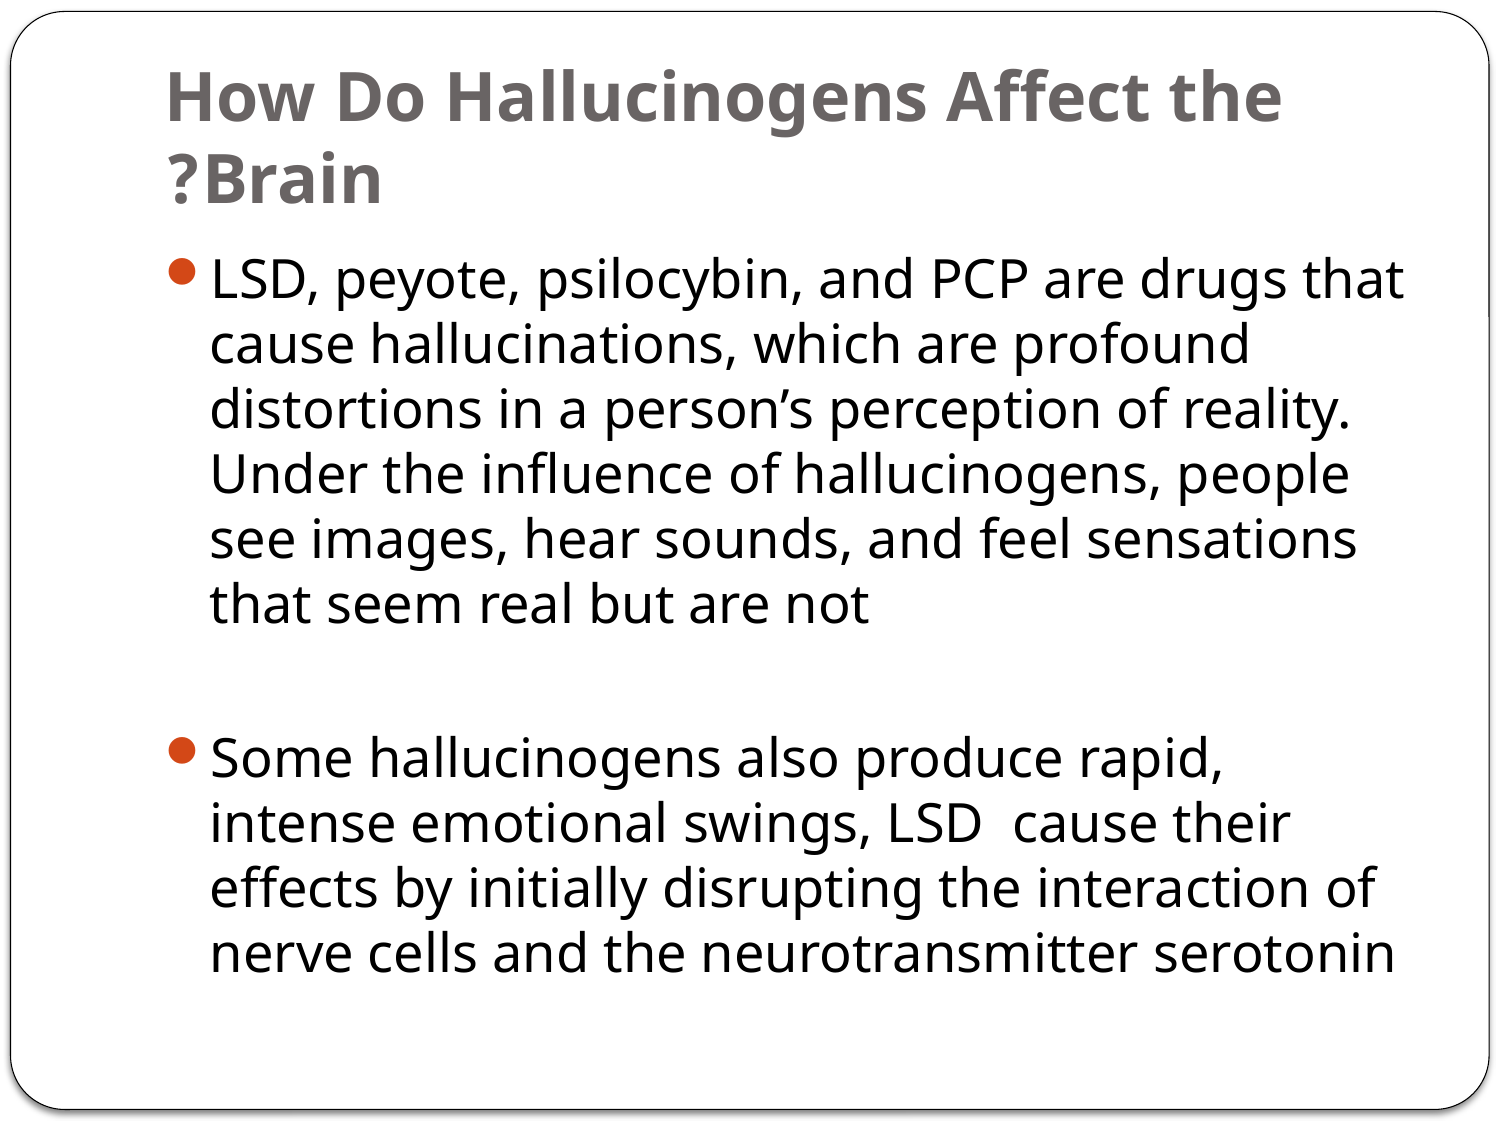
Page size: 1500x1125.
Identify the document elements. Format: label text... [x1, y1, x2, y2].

title How Do Hallucinogens Affect the Brain? [150, 45, 1425, 233]
list LSD, peyote, psilocybin, and PCP are drugs that cause hallucinations, which are profound distortions in a person’s perception of reality. Under the influence of hallucinogens, people see images, hear sounds, and feel sensations that seem real but are not Some hallucinogens also produce rapid, intense emotional swings, LSD cause their effects by initially disrupting the interaction of nerve cells and the neurotransmitter serotonin [150, 237, 1425, 988]
